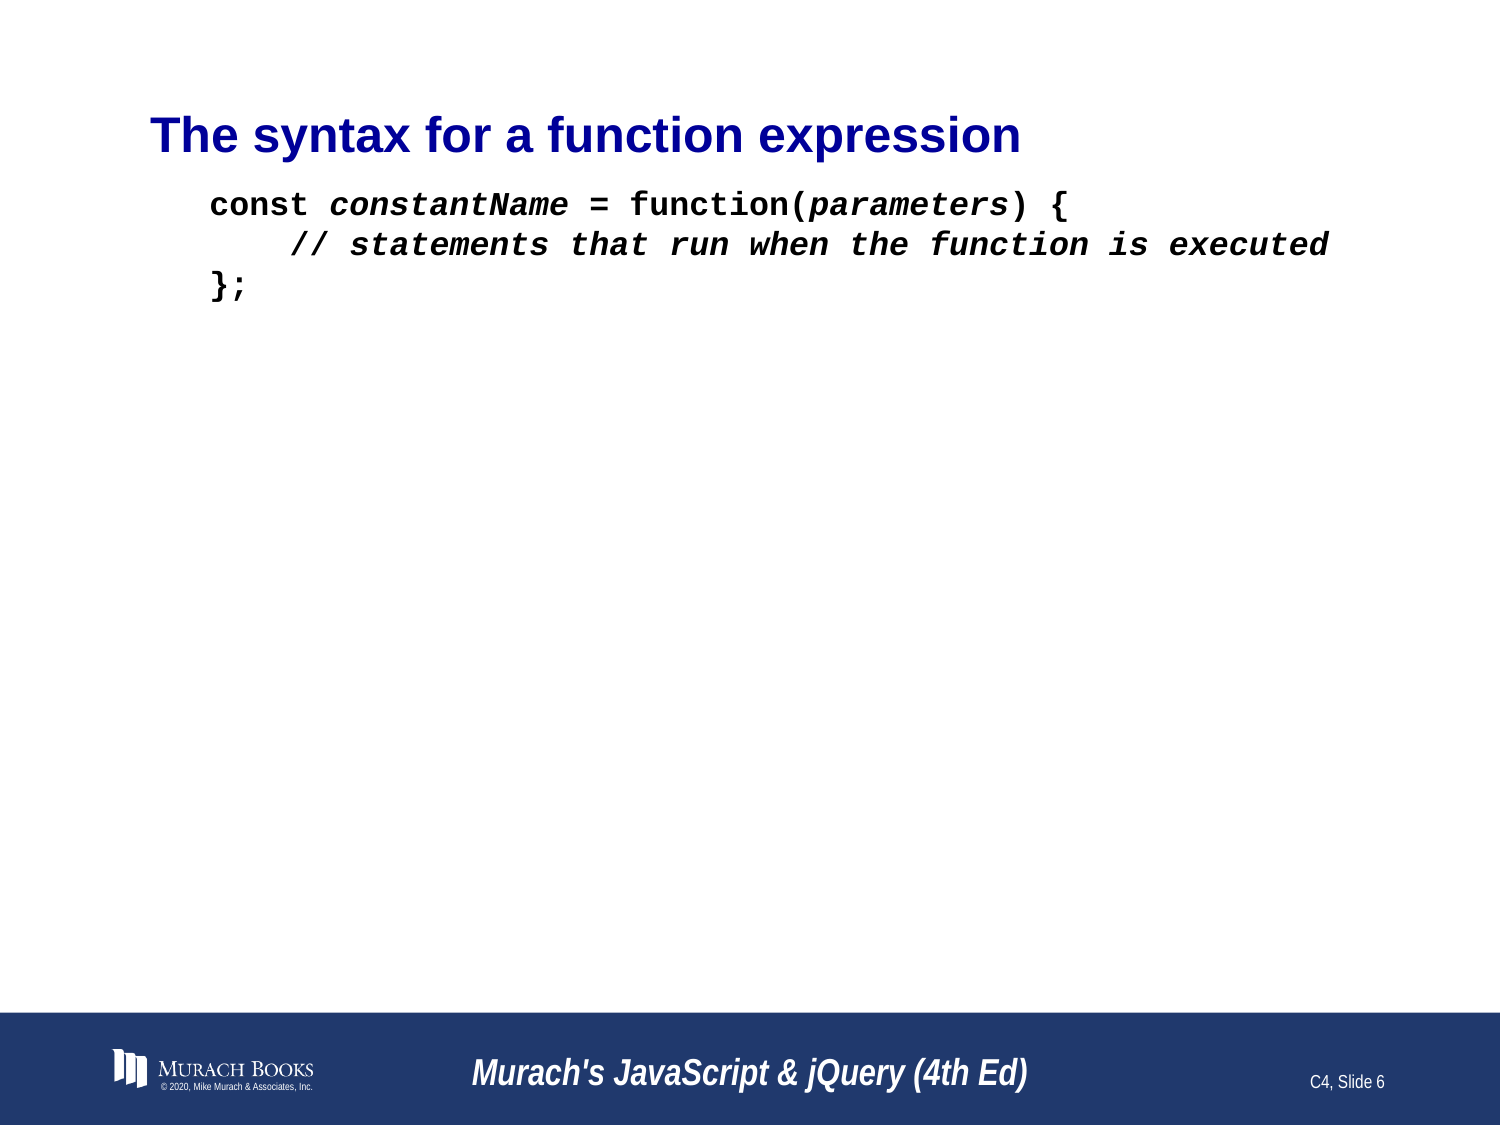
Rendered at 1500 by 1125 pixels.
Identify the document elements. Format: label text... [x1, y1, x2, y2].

slide_number Murach's JavaScript & jQuery (4th Ed) [463, 1025, 1050, 1100]
slide_number C4, Slide 6 [1087, 1025, 1400, 1100]
list const constantName = function(parameters) { // statements that run when the function is executed }; [137, 174, 1350, 975]
title The syntax for a function expression [150, 102, 1350, 164]
footer © 2020, Mike Murach & Associates, Inc. [12, 1025, 463, 1100]
